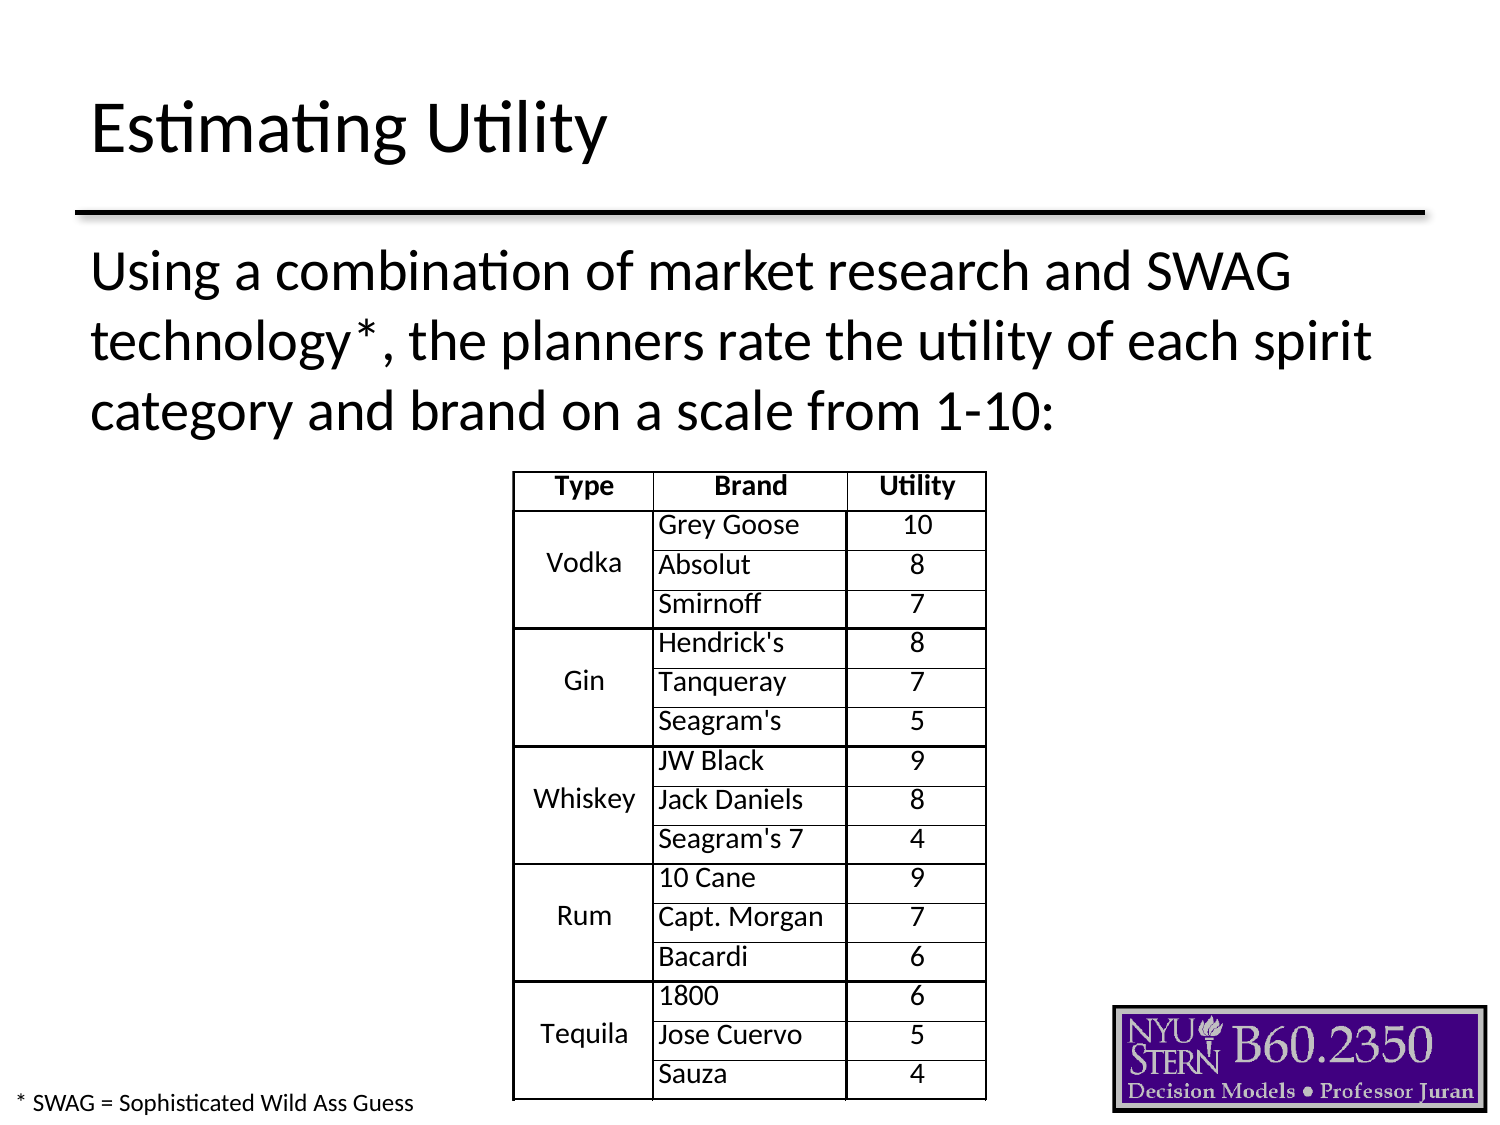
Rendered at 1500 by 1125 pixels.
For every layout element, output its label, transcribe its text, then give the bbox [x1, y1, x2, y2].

text_box * SWAG = Sophisticated Wild Ass Guess [0, 1079, 1113, 1125]
list Using a combination of market research and SWAG technology*, the planners rate the utility of each spirit category and brand on a scale from 1-10: [75, 224, 1425, 1013]
picture [1112, 1005, 1488, 1113]
picture [512, 470, 988, 1101]
title Estimating Utility [75, 45, 1425, 200]
